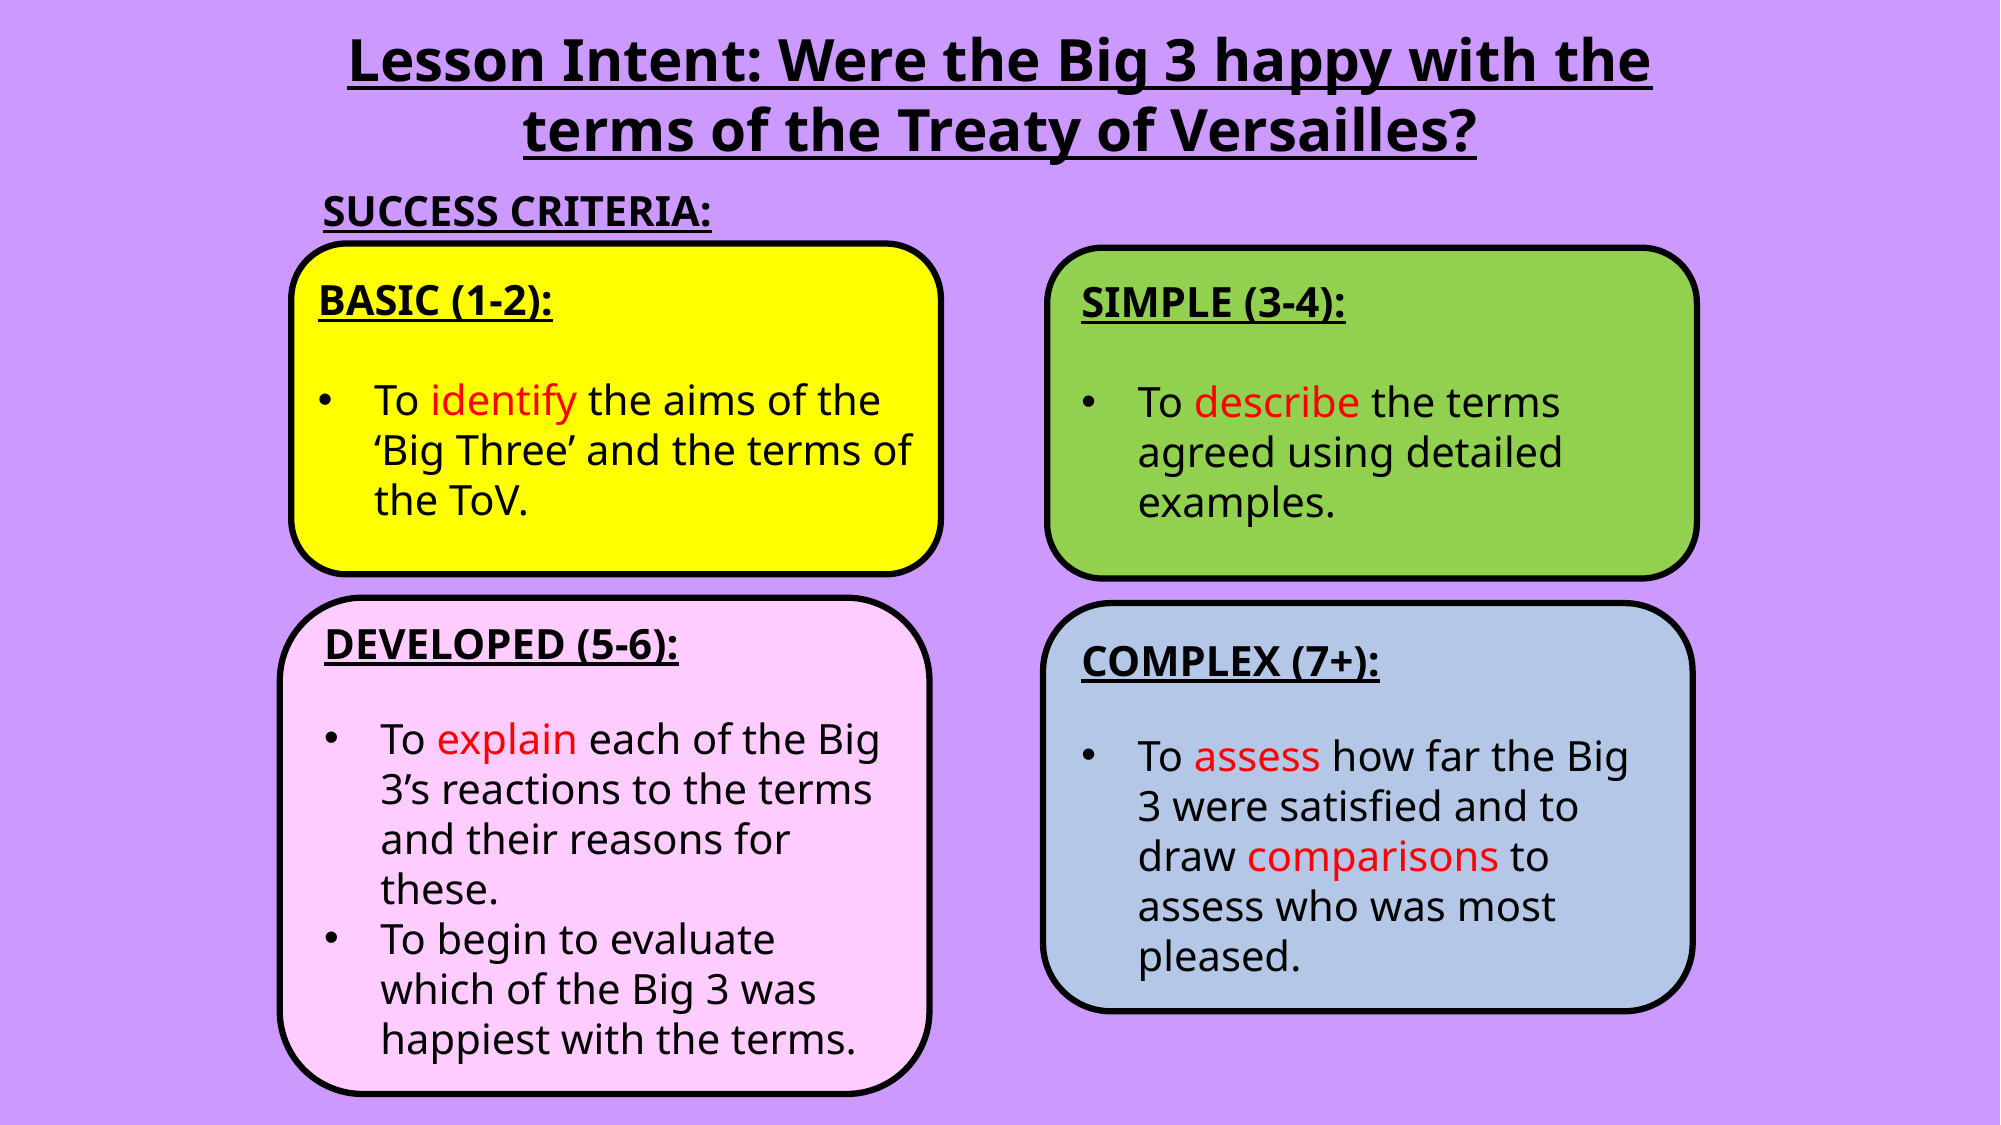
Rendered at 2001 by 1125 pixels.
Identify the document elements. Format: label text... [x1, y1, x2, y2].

text_box [1041, 602, 1694, 1013]
text_box Lesson Intent: Were the Big 3 happy with the terms of the Treaty of Versailles? [291, 15, 1709, 171]
text_box [317, 596, 892, 610]
text_box SUCCESS CRITERIA: [307, 177, 727, 243]
text_box [278, 615, 931, 1096]
text_box SIMPLE (3-4): To describe the terms agreed using detailed examples. [1066, 268, 1693, 534]
text_box [290, 242, 942, 576]
text_box DEVELOPED (5-6): To explain each of the Big 3’s reactions to the terms and their reasons for these. To begin to evaluate which of the Big 3 was happiest with the terms. [309, 610, 900, 1070]
text_box COMPLEX (7+): To assess how far the Big 3 were satisfied and to draw comparisons to assess who was most pleased. [1066, 627, 1658, 988]
text_box BASIC (1-2): To identify the aims of the ‘Big Three’ and the terms of the ToV. [303, 266, 930, 532]
text_box [1046, 246, 1698, 580]
